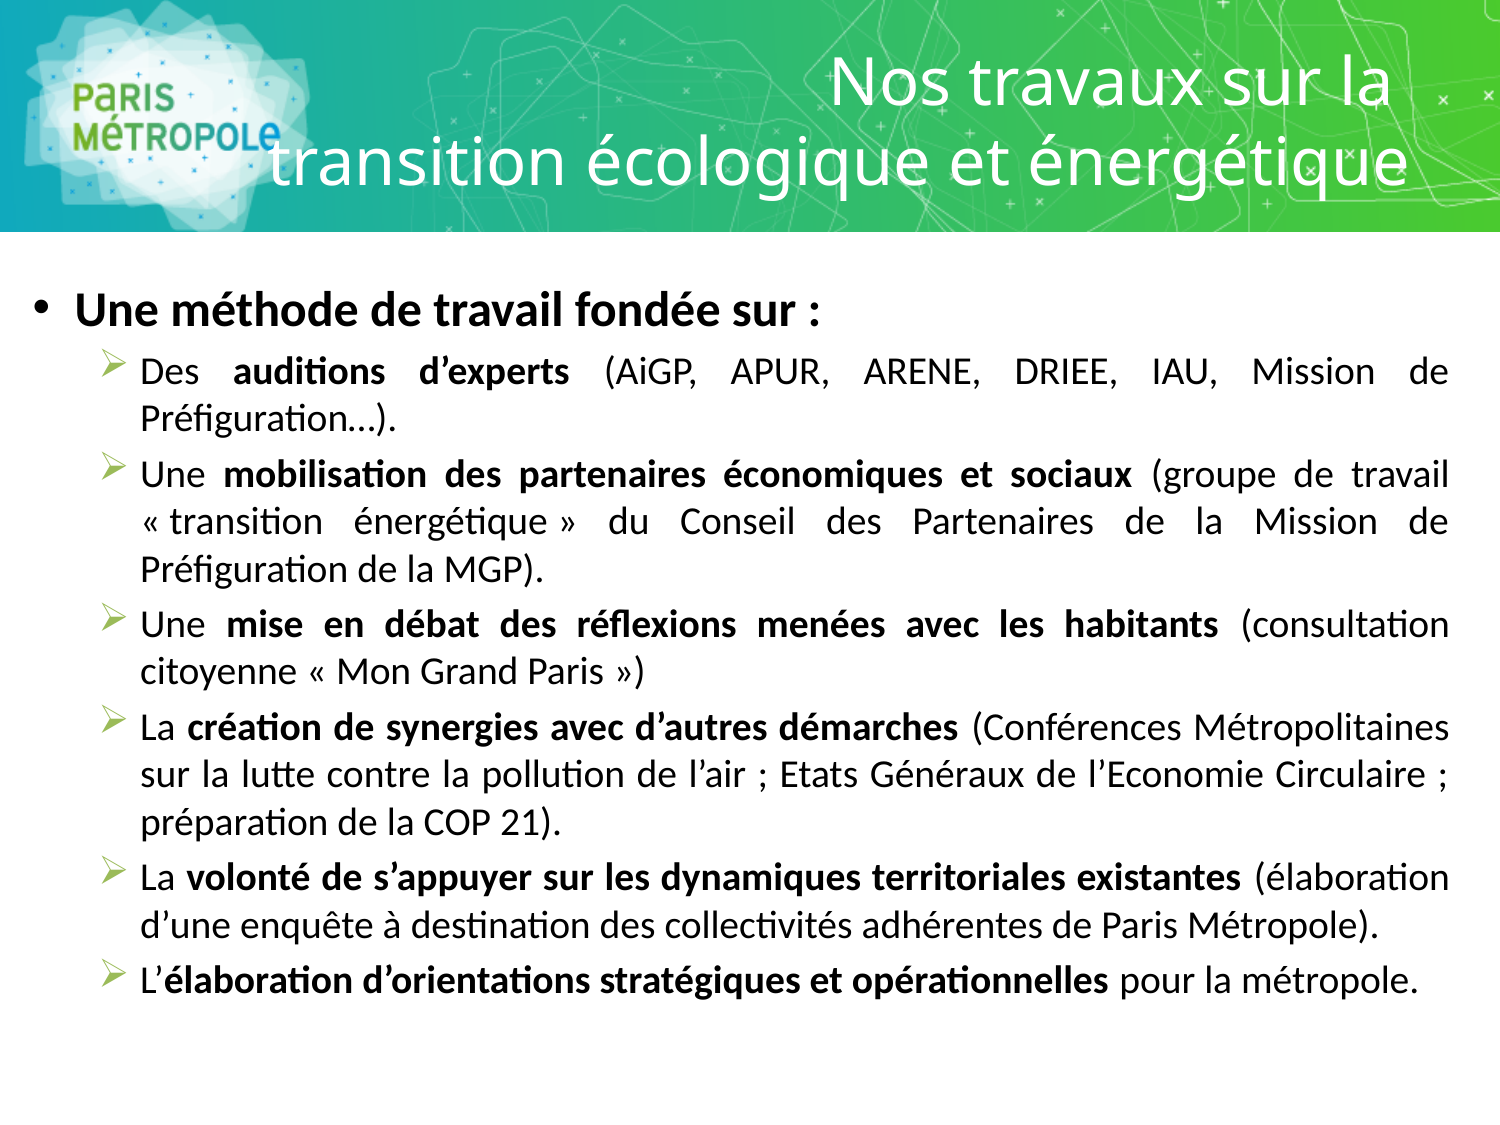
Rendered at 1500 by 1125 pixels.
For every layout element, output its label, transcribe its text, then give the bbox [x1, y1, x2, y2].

text_box Une méthode de travail fondée sur : Des auditions d’experts (AiGP, APUR, ARENE, DRIEE, IAU, Mission de Préfiguration…). Une mobilisation des partenaires économiques et sociaux (groupe de travail « transition énergétique » du Conseil des Partenaires de la Mission de Préfiguration de la MGP). Une mise en débat des réflexions menées avec les habitants (consultation citoyenne « Mon Grand Paris ») La création de synergies avec d’autres démarches (Conférences Métropolitaines sur la lutte contre la pollution de l’air ; Etats Généraux de l’Economie Circulaire ; préparation de la COP 21). La volonté de s’appuyer sur les dynamiques territoriales existantes (élaboration d’une enquête à destination des collectivités adhérentes de Paris Métropole). L’élaboration d’orientations stratégiques et opérationnelles pour la métropole. [0, 240, 1465, 1125]
picture [0, 0, 1500, 232]
